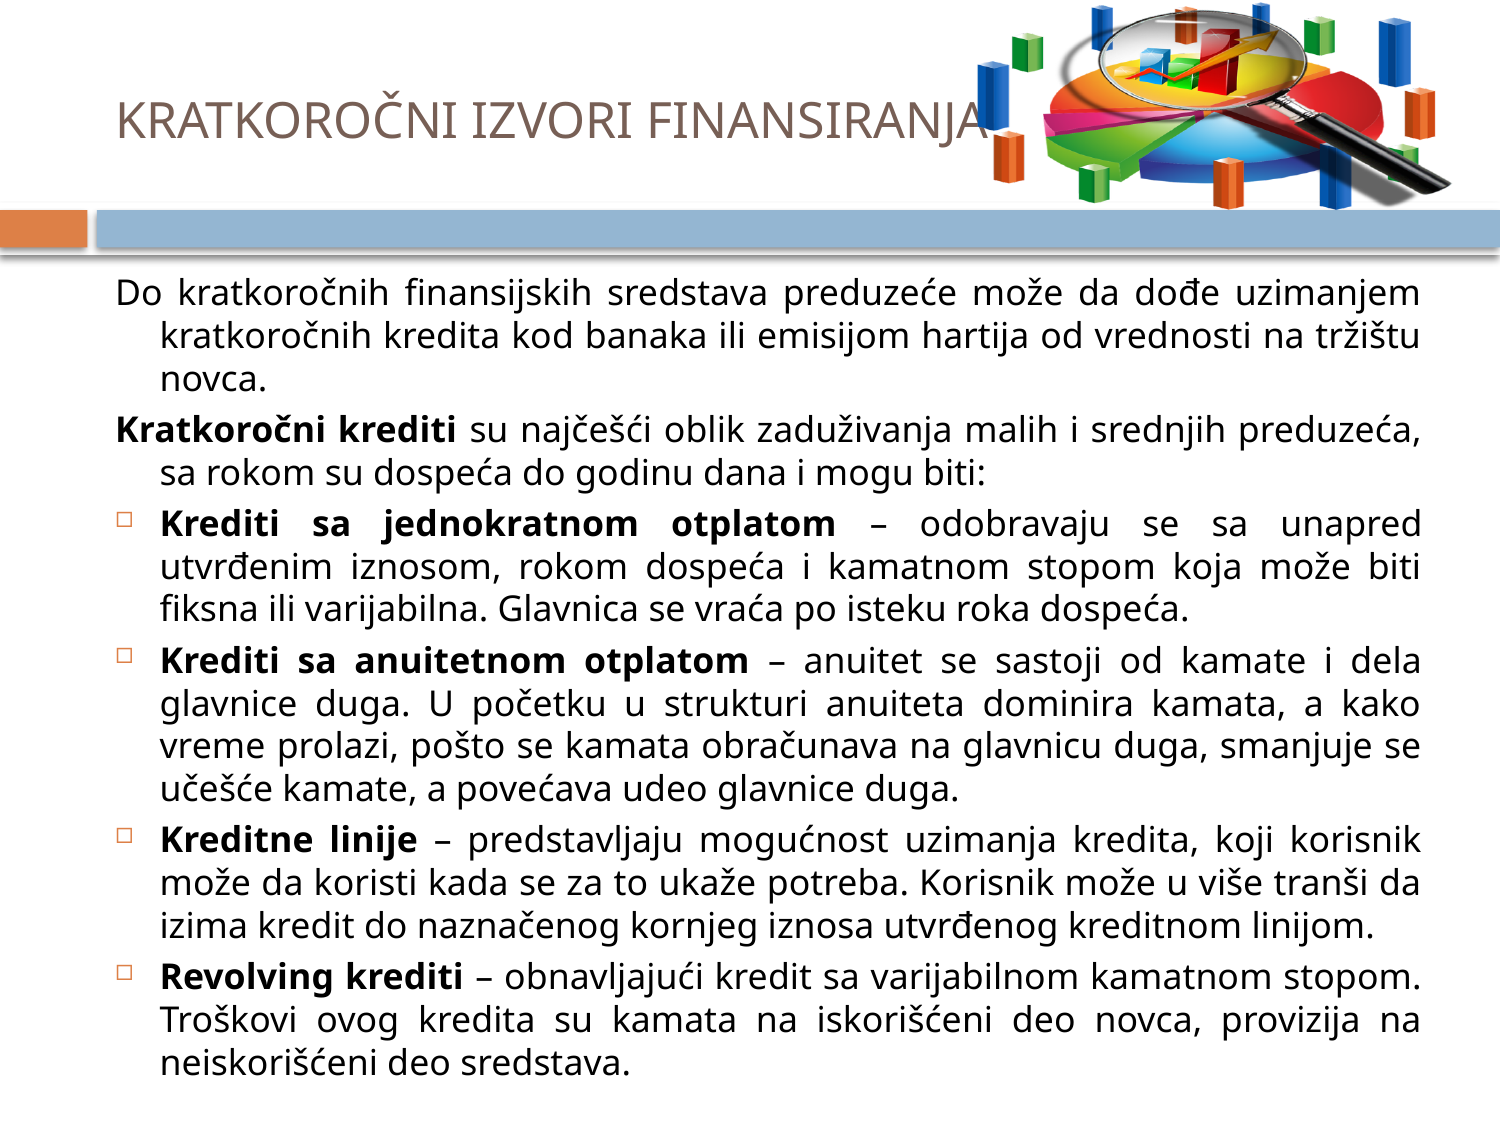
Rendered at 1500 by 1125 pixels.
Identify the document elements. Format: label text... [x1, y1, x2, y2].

title KRATKOROČNI IZVORI FINANSIRANJA [100, 37, 893, 200]
picture [899, 0, 1500, 213]
list Do kratkoročnih finansijskih sredstava preduzeće može da dođe uzimanjem kratkoročnih kredita kod banaka ili emisijom hartija od vrednosti na tržištu novca. Kratkoročni krediti su najčešći oblik zaduživanja malih i srednjih preduzeća, sa rokom su dospeća do godinu dana i mogu biti: Krediti sa jednokratnom otplatom – odobravaju se sa unapred utvrđenim iznosom, rokom dospeća i kamatnom stopom koja može biti fiksna ili varijabilna. Glavnica se vraća po isteku roka dospeća. Krediti sa anuitetnom otplatom – anuitet se sastoji od kamate i dela glavnice duga. U početku u strukturi anuiteta dominira kamata, a kako vreme prolazi, pošto se kamata obračunava na glavnicu duga, smanjuje se učešće kamate, a povećava udeo glavnice duga. Kreditne linije – predstavljaju mogućnost uzimanja kredita, koji korisnik može da koristi kada se za to ukaže potreba. Korisnik može u više tranši da izima kredit do naznačenog kornjeg iznosa utvrđenog kreditnom linijom. Revolving krediti – obnavljajući kredit sa varijabilnom kamatnom stopom. Troškovi ovog kredita su kamata na iskorišćeni deo novca, provizija na neiskorišćeni deo sredstava. [100, 262, 1438, 1113]
